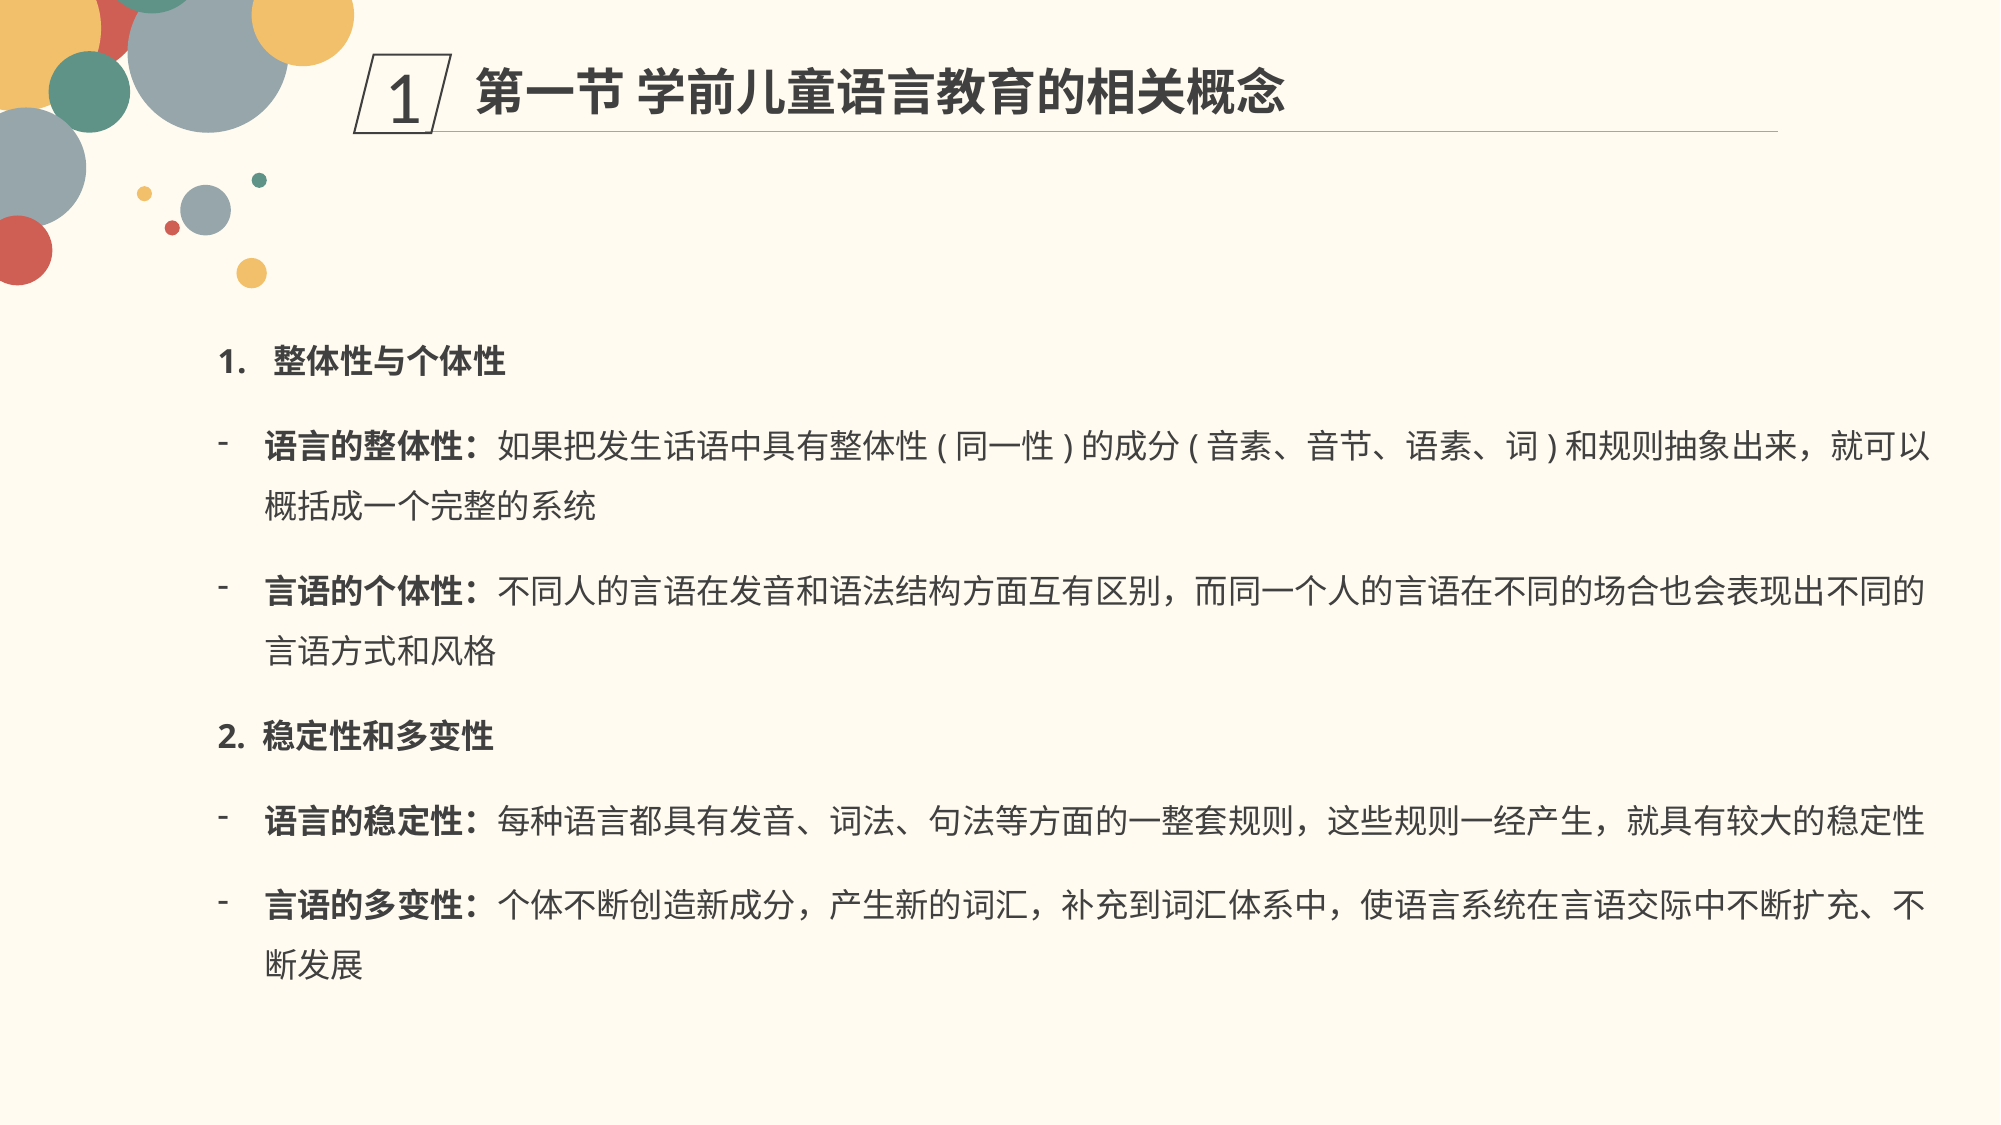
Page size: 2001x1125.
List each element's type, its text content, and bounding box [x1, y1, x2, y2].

text_box 第一节 学前儿童语言教育的相关概念 [460, 53, 1454, 129]
text_box 整体性与个体性 语言的整体性：如果把发生话语中具有整体性(同一性)的成分(音素、音节、语素、词)和规则抽象出来，就可以概括成一个完整的系统 言语的个体性：不同人的言语在发音和语法结构方面互有区别，而同一个人的言语在不同的场合也会表现出不同的言语方式和风格 2. 稳定性和多变性 语言的稳定性：每种语言都具有发音、词法、句法等方面的一整套规则，这些规则一经产生，就具有较大的稳定性 言语的多变性：个体不断创造新成分，产生新的词汇，补充到词汇体系中，使语言系统在言语交际中不断扩充、不断发展 [202, 313, 1954, 992]
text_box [0, 0, 355, 289]
text_box 1 [355, 53, 453, 135]
